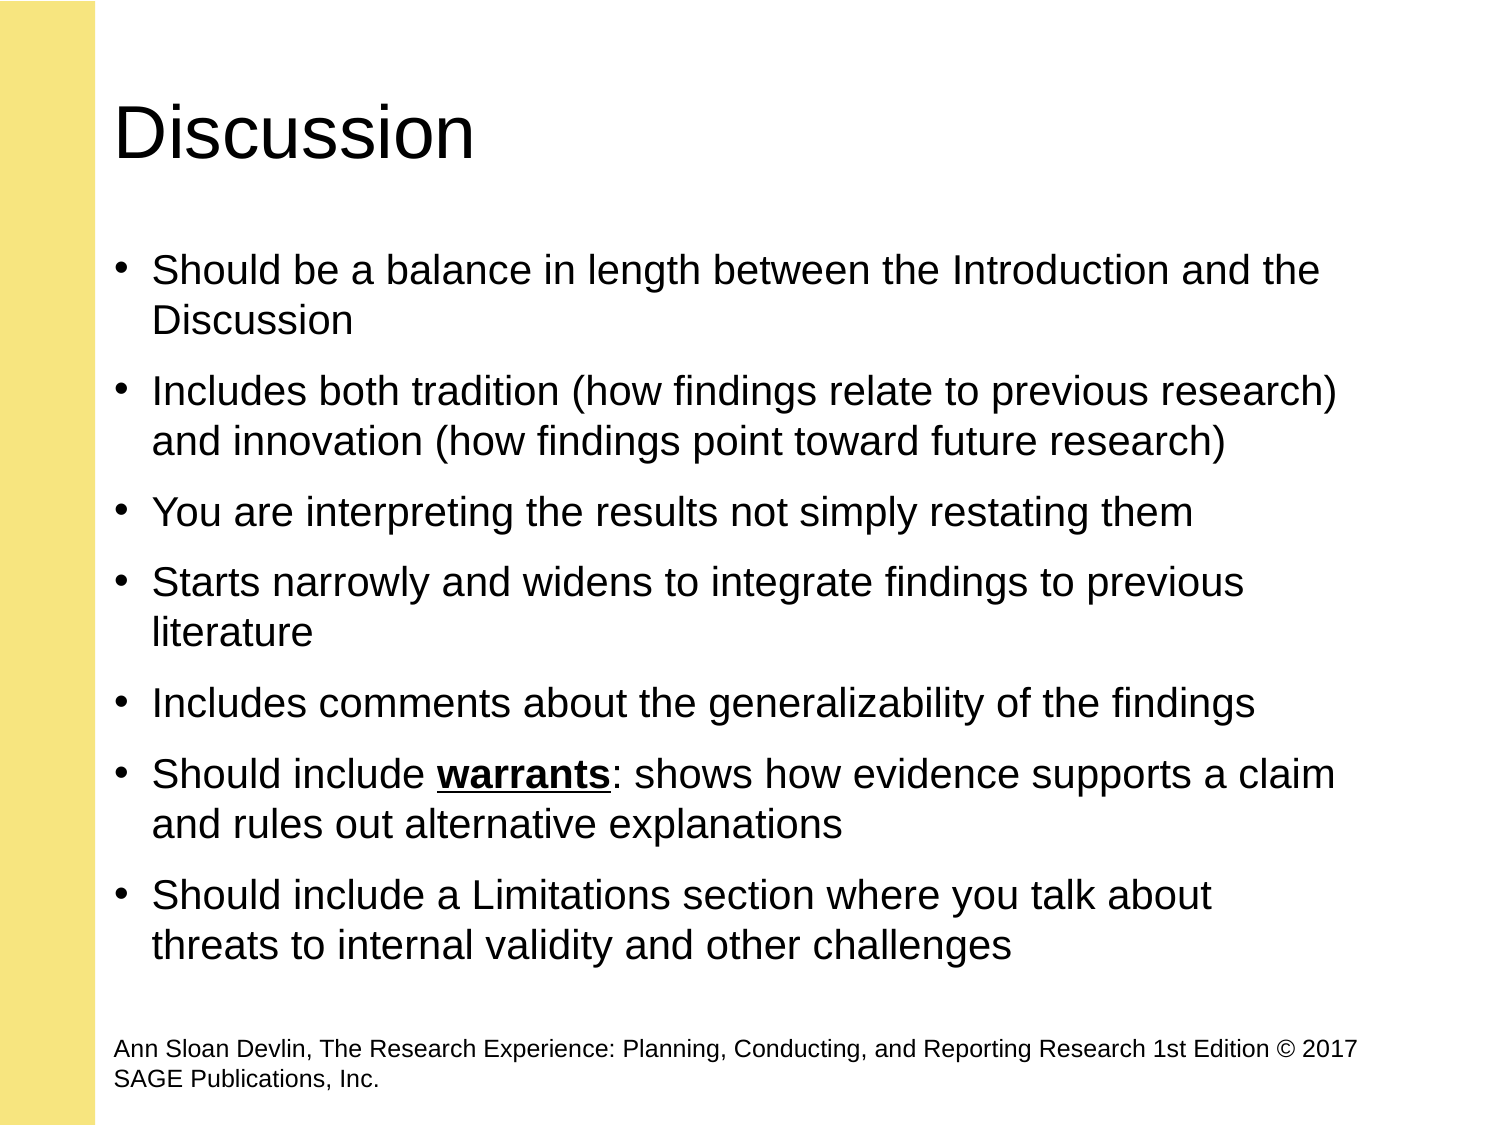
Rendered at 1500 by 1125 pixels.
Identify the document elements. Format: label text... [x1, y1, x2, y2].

title Discussion [98, 82, 535, 187]
picture [0, 1, 96, 1125]
list Should be a balance in length between the Introduction and the Discussion Includes both tradition (how findings relate to previous research) and innovation (how findings point toward future research) You are interpreting the results not simply restating them Starts narrowly and widens to integrate findings to previous literature Includes comments about the generalizability of the findings Should include warrants: shows how evidence supports a claim and rules out alternative explanations Should include a Limitations section where you talk about threats to internal validity and other challenges [99, 235, 1356, 957]
